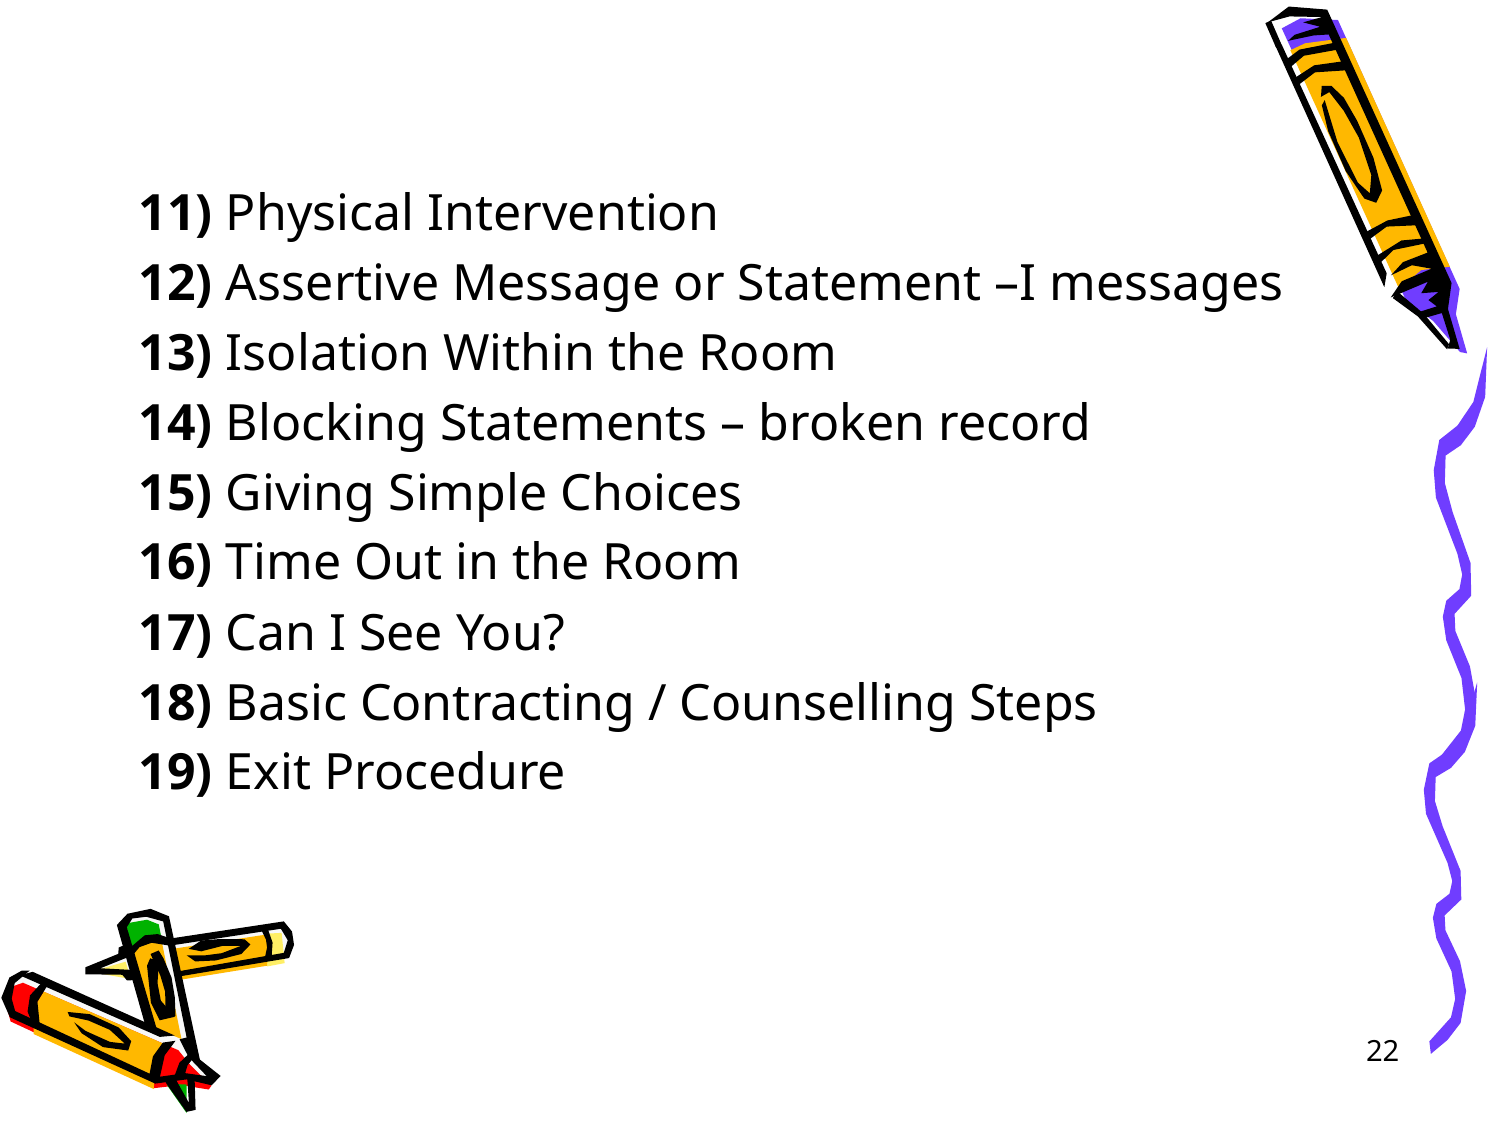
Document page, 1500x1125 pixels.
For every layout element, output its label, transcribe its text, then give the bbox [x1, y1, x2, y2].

slide_number 22 [1101, 1024, 1415, 1101]
list 11) Physical Intervention 12) Assertive Message or Statement –I messages 13) Isolation Within the Room 14) Blocking Statements – broken record 15) Giving Simple Choices 16) Time Out in the Room 17) Can I See You? 18) Basic Contracting / Counselling Steps 19) Exit Procedure [123, 172, 1387, 773]
